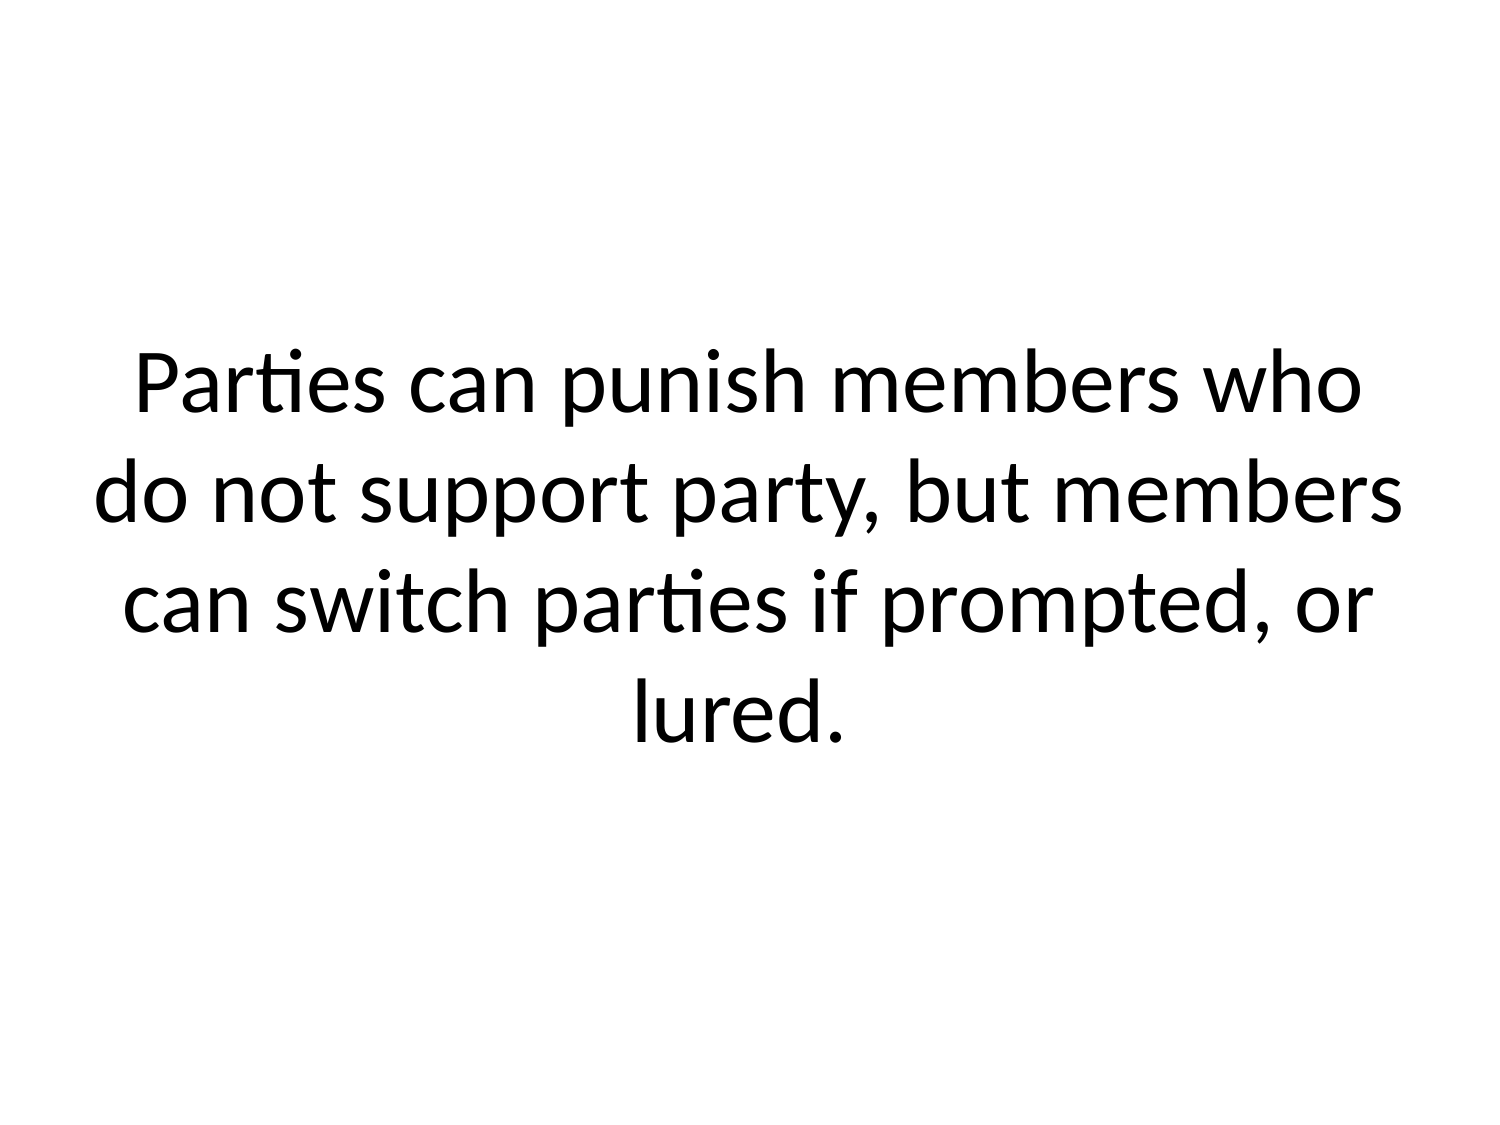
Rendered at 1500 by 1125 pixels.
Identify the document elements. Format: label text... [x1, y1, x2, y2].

title Parties can punish members who do not support party, but members can switch parties if prompted, or lured. [74, 44, 1426, 1038]
